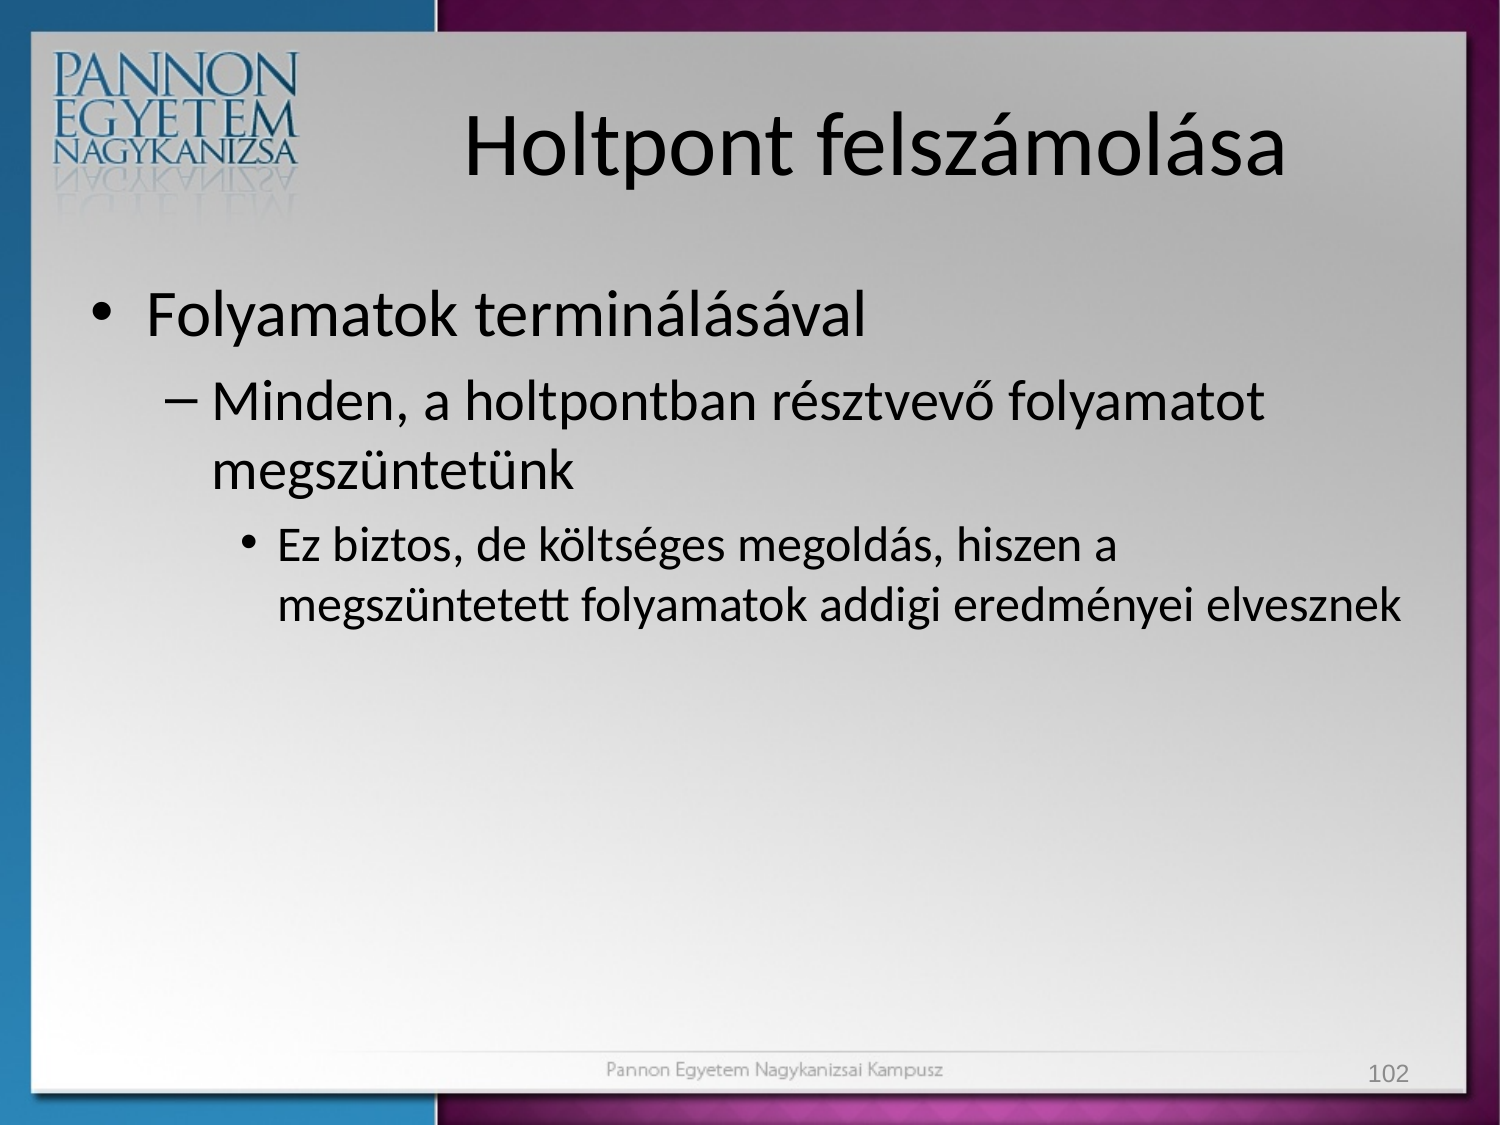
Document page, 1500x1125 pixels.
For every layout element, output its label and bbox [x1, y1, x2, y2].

title [328, 45, 1425, 233]
list [75, 262, 1425, 1038]
slide_number [1074, 1042, 1425, 1103]
picture [0, 0, 1500, 1125]
